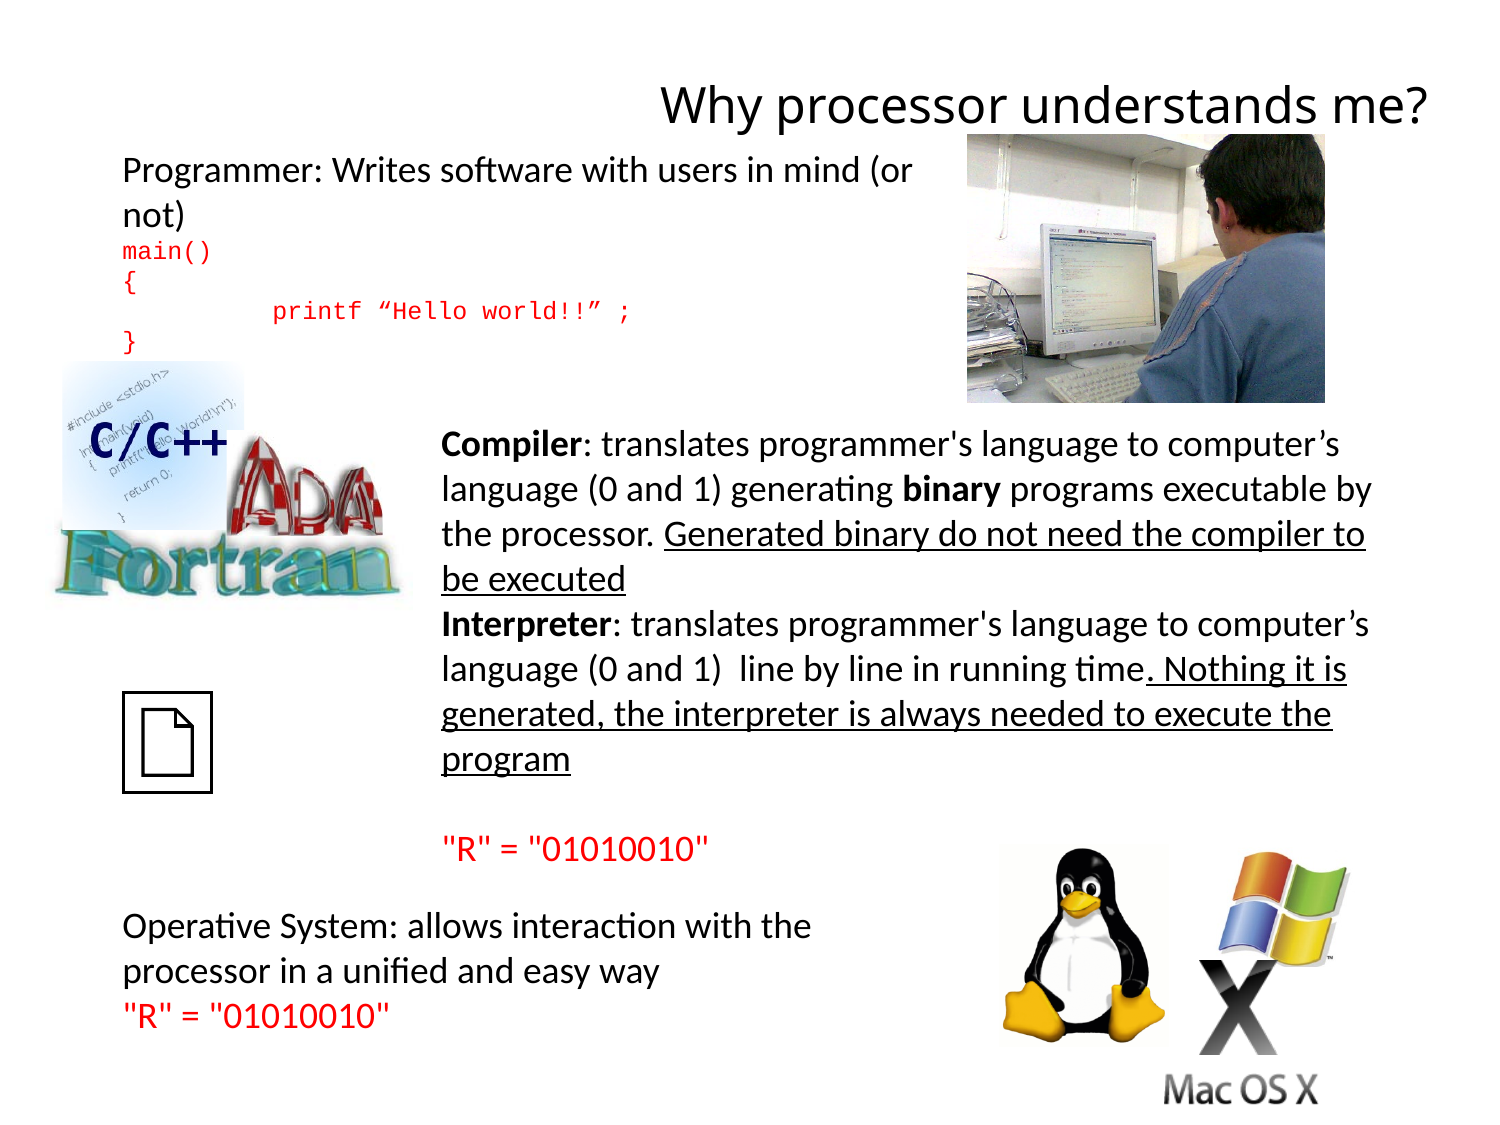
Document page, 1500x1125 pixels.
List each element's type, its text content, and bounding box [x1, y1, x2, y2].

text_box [44, 361, 1390, 881]
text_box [107, 844, 1355, 1107]
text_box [107, 134, 1326, 360]
text_box Why processor understands me? [645, 65, 1444, 141]
